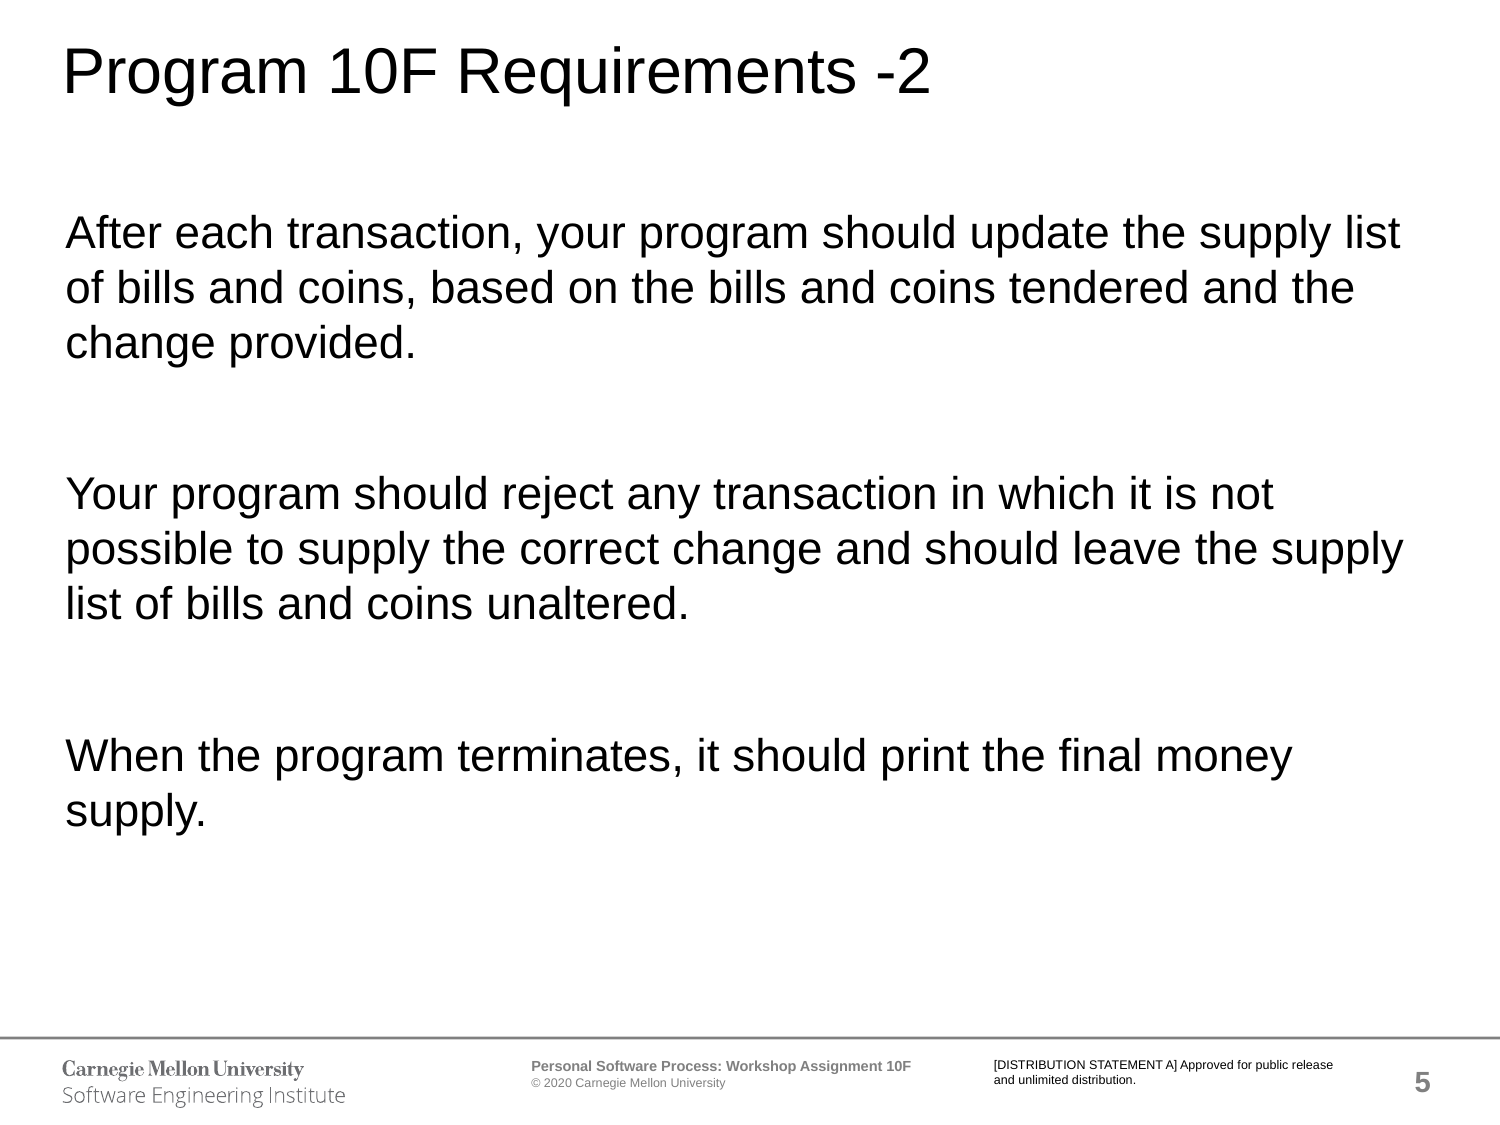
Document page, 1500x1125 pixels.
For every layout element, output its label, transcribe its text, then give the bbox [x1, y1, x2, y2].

list After each transaction, your program should update the supply list of bills and coins, based on the bills and coins tendered and the change provided. Your program should reject any transaction in which it is not possible to supply the correct change and should leave the supply list of bills and coins unaltered. When the program terminates, it should print the final money supply. [47, 193, 1432, 973]
title Program 10F Requirements -2 [62, 37, 1338, 182]
